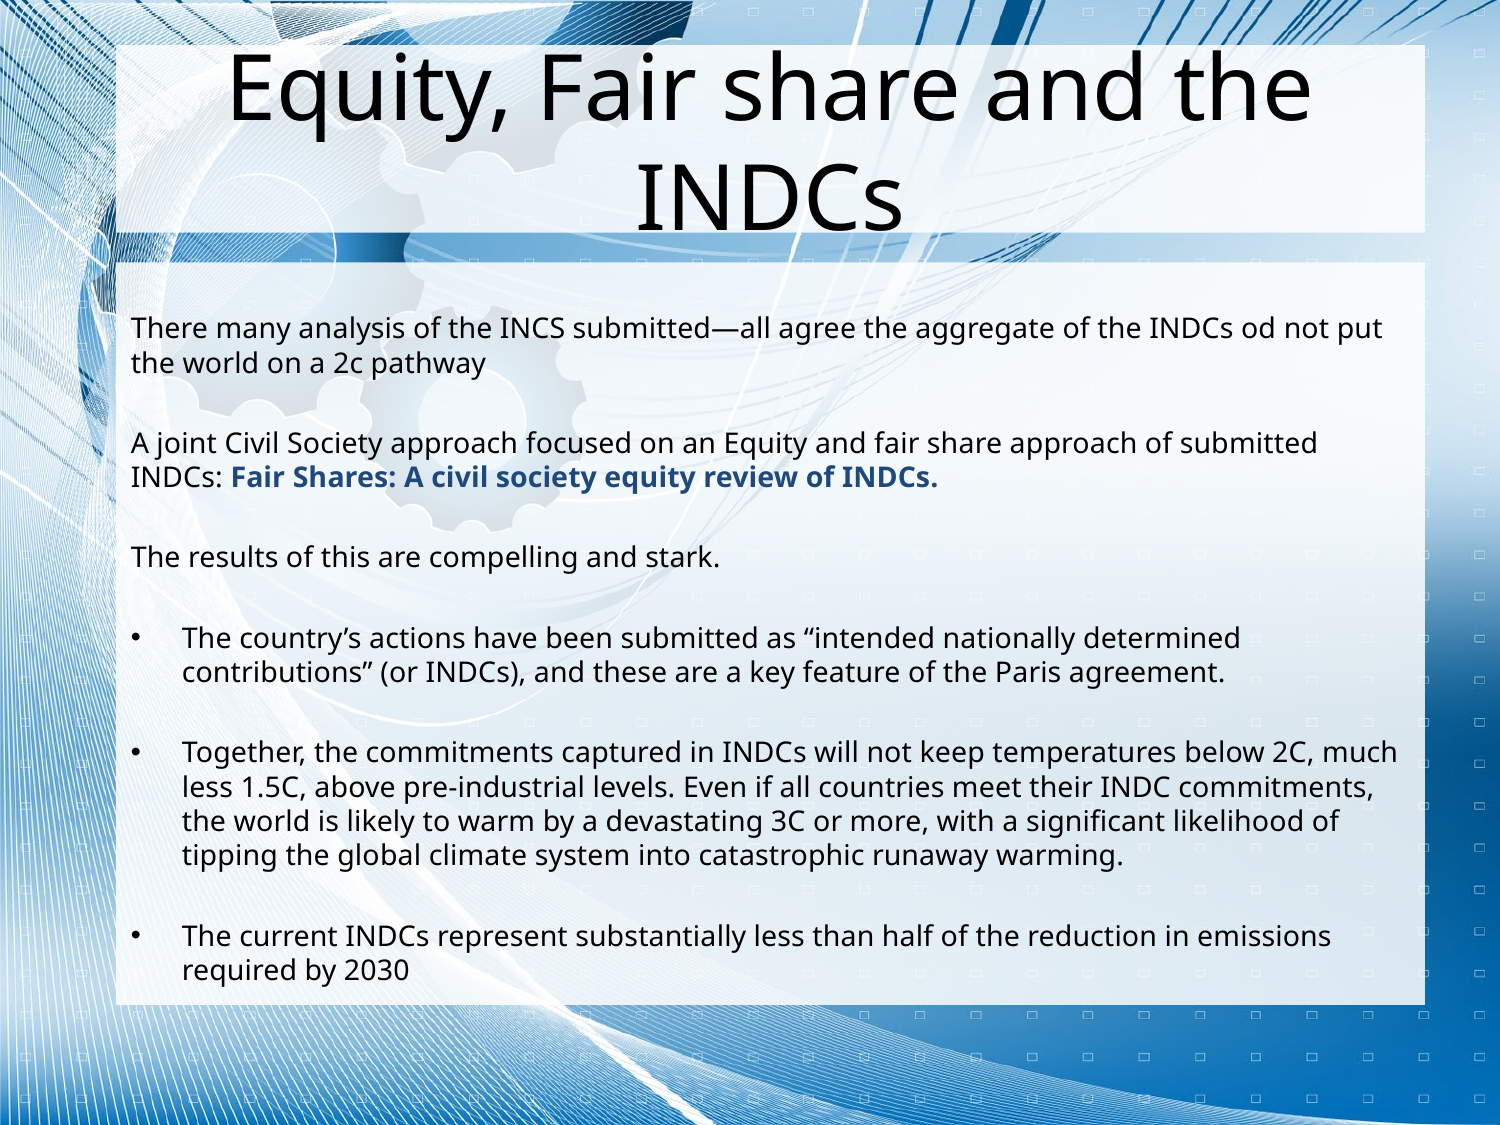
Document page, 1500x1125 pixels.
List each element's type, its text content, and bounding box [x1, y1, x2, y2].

list There many analysis of the INCS submitted—all agree the aggregate of the INDCs od not put the world on a 2c pathway A joint Civil Society approach focused on an Equity and fair share approach of submitted INDCs: Fair Shares: A civil society equity review of INDCs. The results of this are compelling and stark. The country’s actions have been submitted as “intended nationally determined contributions” (or INDCs), and these are a key feature of the Paris agreement. Together, the commitments captured in INDCs will not keep temperatures below 2C, much less 1.5C, above pre-industrial levels. Even if all countries meet their INDC commitments, the world is likely to warm by a devastating 3C or more, with a significant likelihood of tipping the global climate system into catastrophic runaway warming. The current INDCs represent substantially less than half of the reduction in emissions required by 2030 [115, 262, 1425, 1005]
picture [0, 0, 1500, 1125]
title Equity, Fair share and the INDCs [115, 45, 1425, 233]
text_box [374, 509, 1125, 570]
